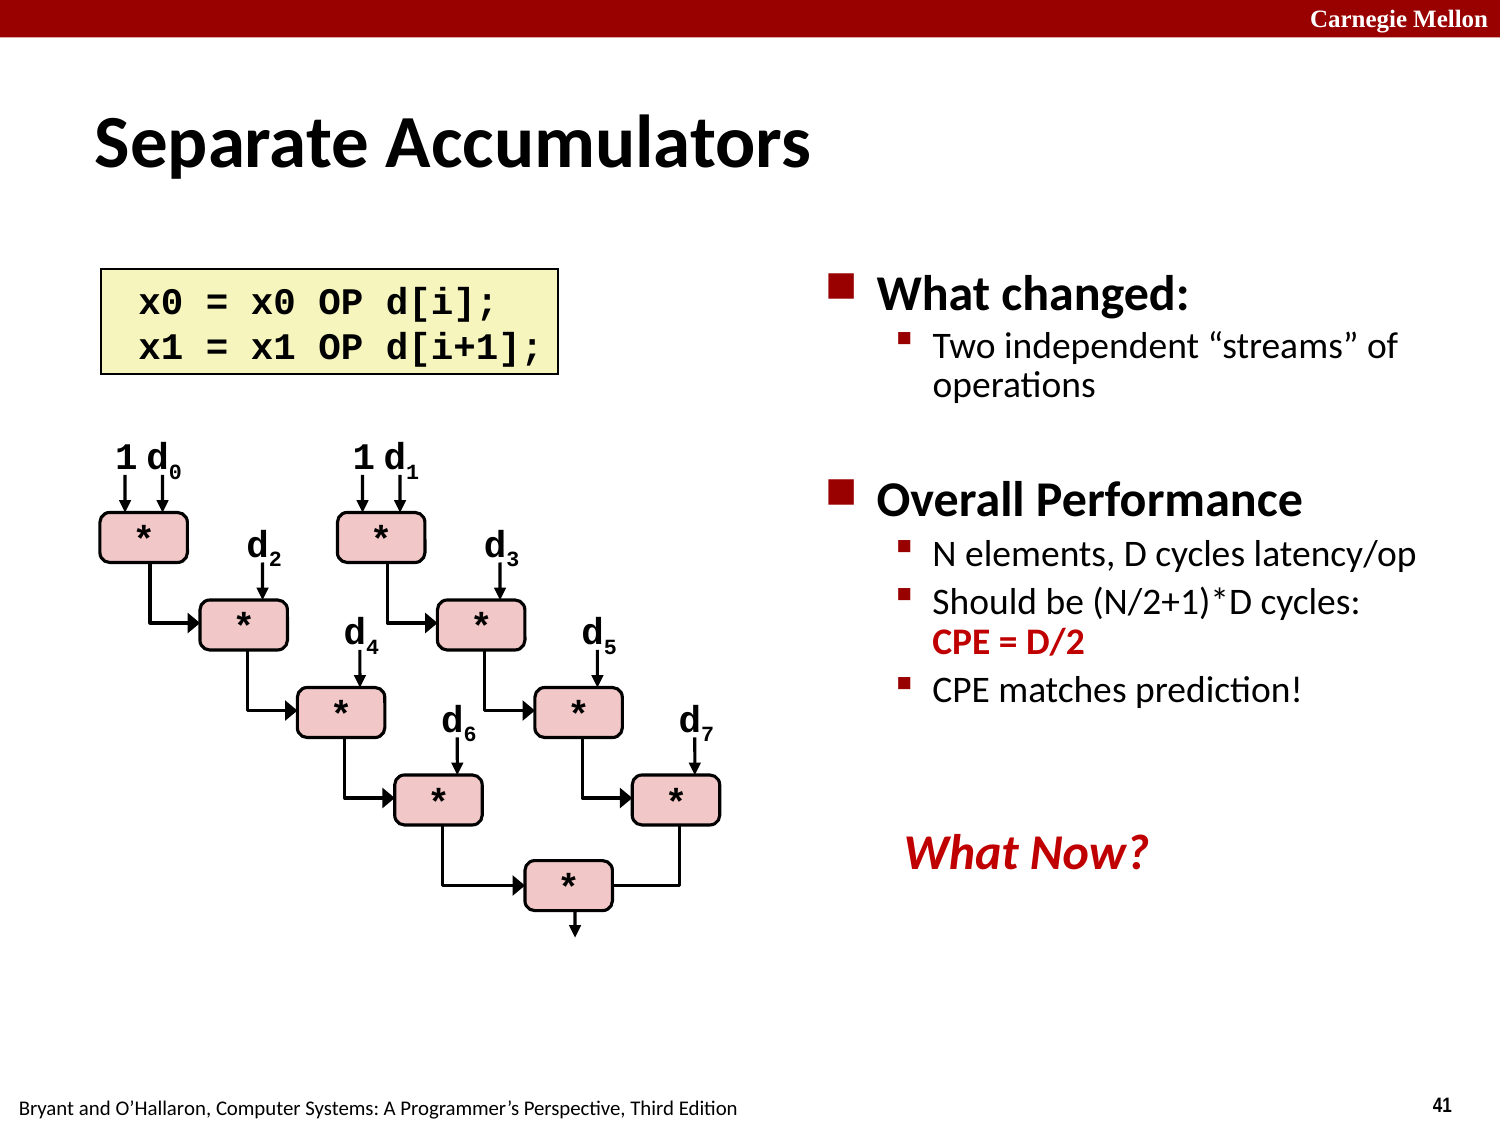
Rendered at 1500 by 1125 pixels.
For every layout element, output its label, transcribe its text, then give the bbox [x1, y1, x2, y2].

text_box [353, 666, 367, 688]
text_box * [199, 600, 288, 651]
text_box [568, 911, 582, 938]
text_box d0 [138, 424, 190, 491]
text_box [393, 491, 407, 513]
text_box [613, 824, 680, 886]
text_box 1 [107, 424, 138, 485]
text_box [387, 562, 438, 634]
text_box * [437, 600, 525, 651]
text_box d1 [376, 424, 427, 491]
text_box x0 = x0 OP d[i]; x1 = x1 OP d[i+1]; [101, 269, 559, 374]
text_box d5 [573, 599, 625, 666]
text_box [256, 579, 269, 601]
text_box * [534, 687, 623, 738]
text_box * [337, 512, 425, 563]
text_box d6 [433, 687, 485, 754]
text_box d3 [476, 512, 527, 579]
text_box [591, 666, 604, 688]
text_box [484, 649, 535, 721]
text_box [582, 737, 633, 809]
text_box [356, 485, 369, 513]
text_box [247, 649, 298, 721]
text_box [118, 485, 132, 513]
text_box d2 [238, 512, 290, 579]
text_box * [297, 687, 385, 738]
text_box d7 [670, 687, 722, 754]
text_box [156, 491, 169, 513]
text_box 1 [345, 424, 376, 485]
text_box * [99, 512, 188, 563]
text_box * [394, 774, 483, 826]
text_box [442, 824, 525, 896]
text_box What changed: Two independent “streams” of operations Overall Performance N elements, D cycles latency/op Should be (N/2+1)*D cycles: CPE = D/2 CPE matches prediction! [814, 262, 1463, 775]
text_box * [632, 774, 720, 826]
text_box [688, 754, 702, 775]
text_box [150, 562, 201, 634]
text_box d4 [336, 599, 387, 666]
text_box What Now? [888, 812, 1165, 888]
text_box [451, 754, 464, 775]
title Separate Accumulators [79, 74, 1326, 201]
text_box * [524, 860, 613, 911]
text_box [344, 737, 395, 809]
text_box [493, 579, 507, 601]
